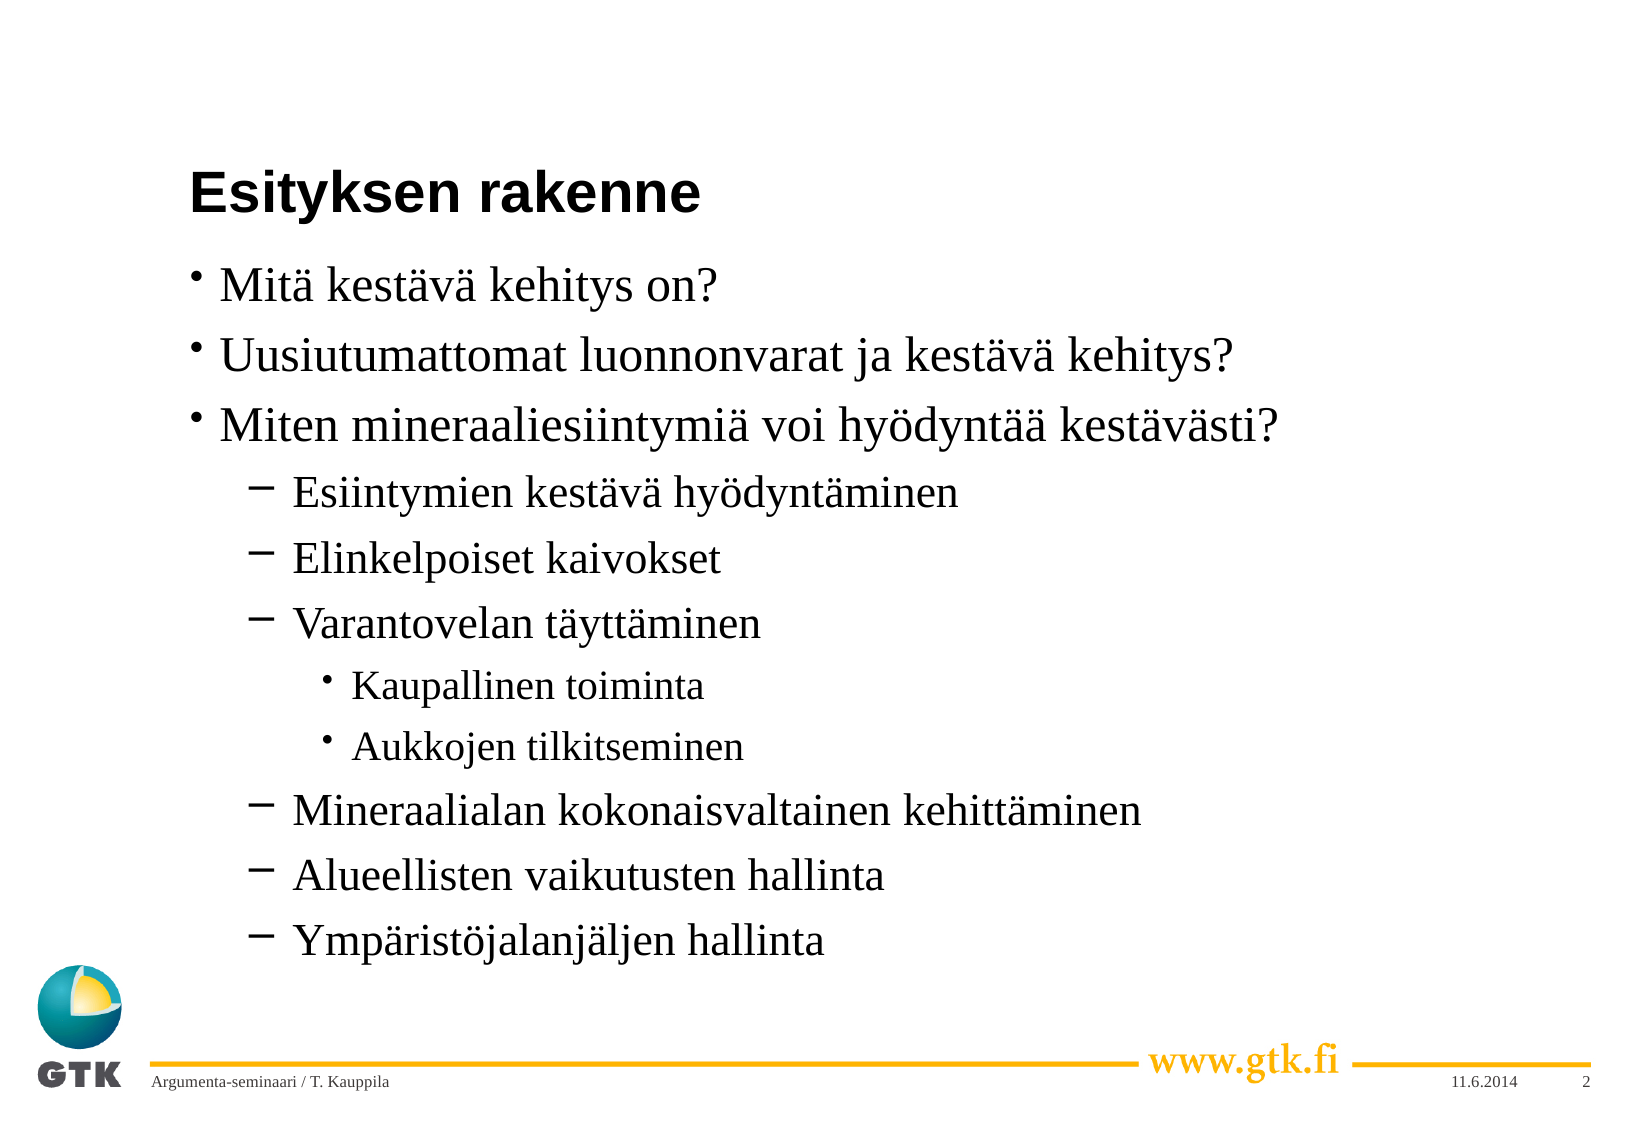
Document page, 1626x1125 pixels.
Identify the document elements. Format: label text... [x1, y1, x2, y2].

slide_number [1344, 1069, 1533, 1093]
list Mitä kestävä kehitys on? Uusiutumattomat luonnonvarat ja kestävä kehitys? Miten mineraaliesiintymiä voi hyödyntää kestävästi? Esiintymien kestävä hyödyntäminen Elinkelpoiset kaivokset Varantovelan täyttäminen Kaupallinen toiminta Aukkojen tilkitseminen Mineraalialan kokonaisvaltainen kehittäminen Alueellisten vaikutusten hallinta Ympäristöjalanjäljen hallinta [174, 243, 1569, 1000]
slide_number 2 [1533, 1069, 1606, 1093]
picture [31, 952, 128, 1094]
title Esityksen rakenne [174, 31, 1569, 232]
picture [142, 1032, 1601, 1092]
footer Argumenta-seminaari / T. Kauppila [135, 1069, 1144, 1093]
